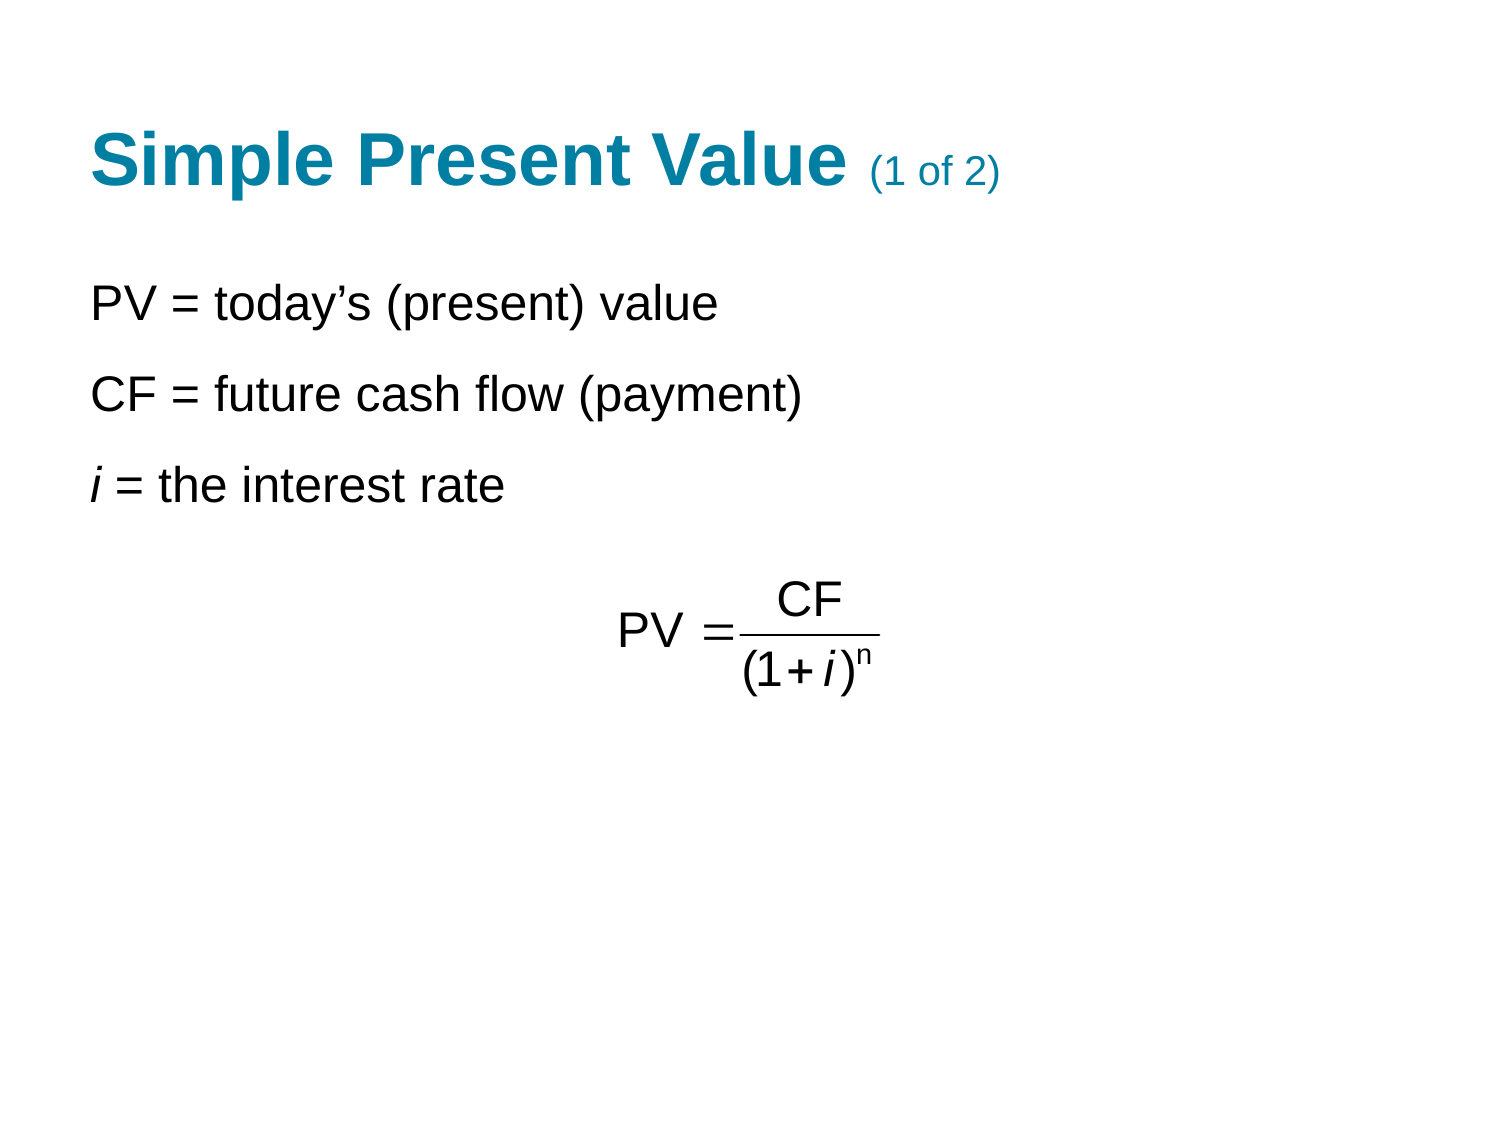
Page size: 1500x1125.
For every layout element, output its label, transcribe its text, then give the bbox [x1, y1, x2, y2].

title Simple Present Value (1 of 2) [75, 35, 1425, 216]
list P V = today’s (present) value C F = future cash flow (payment) i = the interest rate [75, 255, 1426, 529]
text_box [616, 572, 884, 703]
